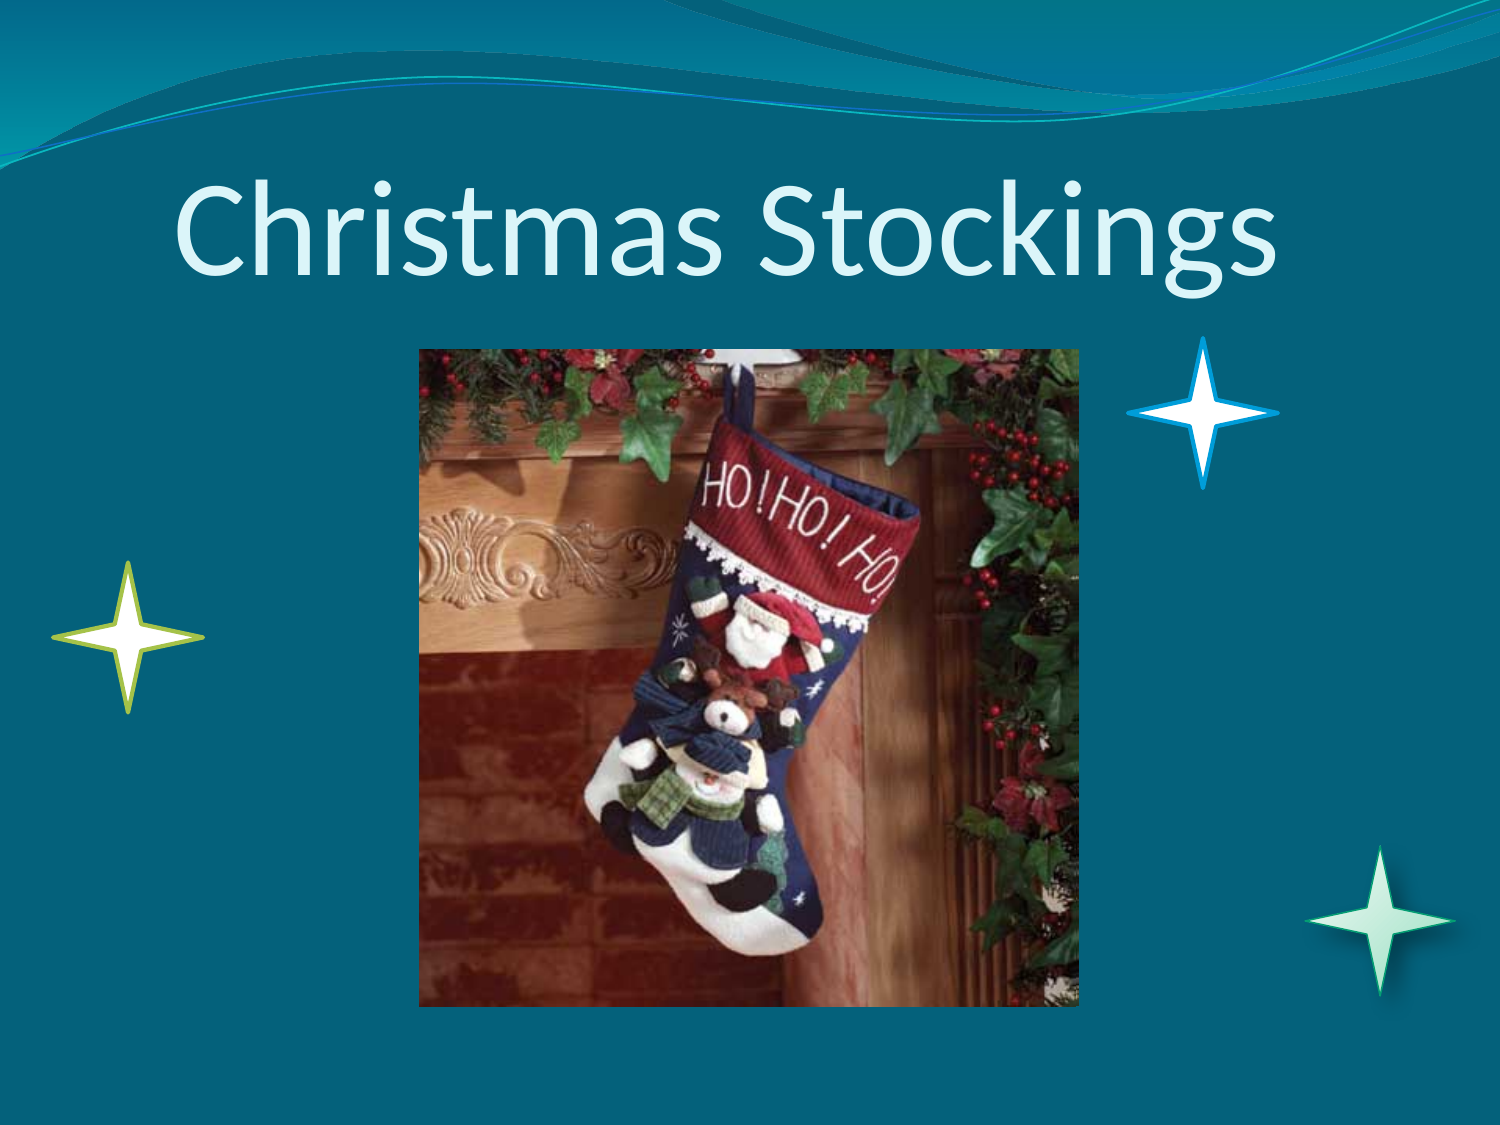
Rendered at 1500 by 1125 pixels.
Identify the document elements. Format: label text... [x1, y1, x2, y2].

text_box [1304, 845, 1456, 997]
text_box [1125, 335, 1281, 491]
title Christmas Stockings [29, 115, 1425, 303]
picture [420, 350, 1076, 1006]
text_box [50, 560, 206, 715]
